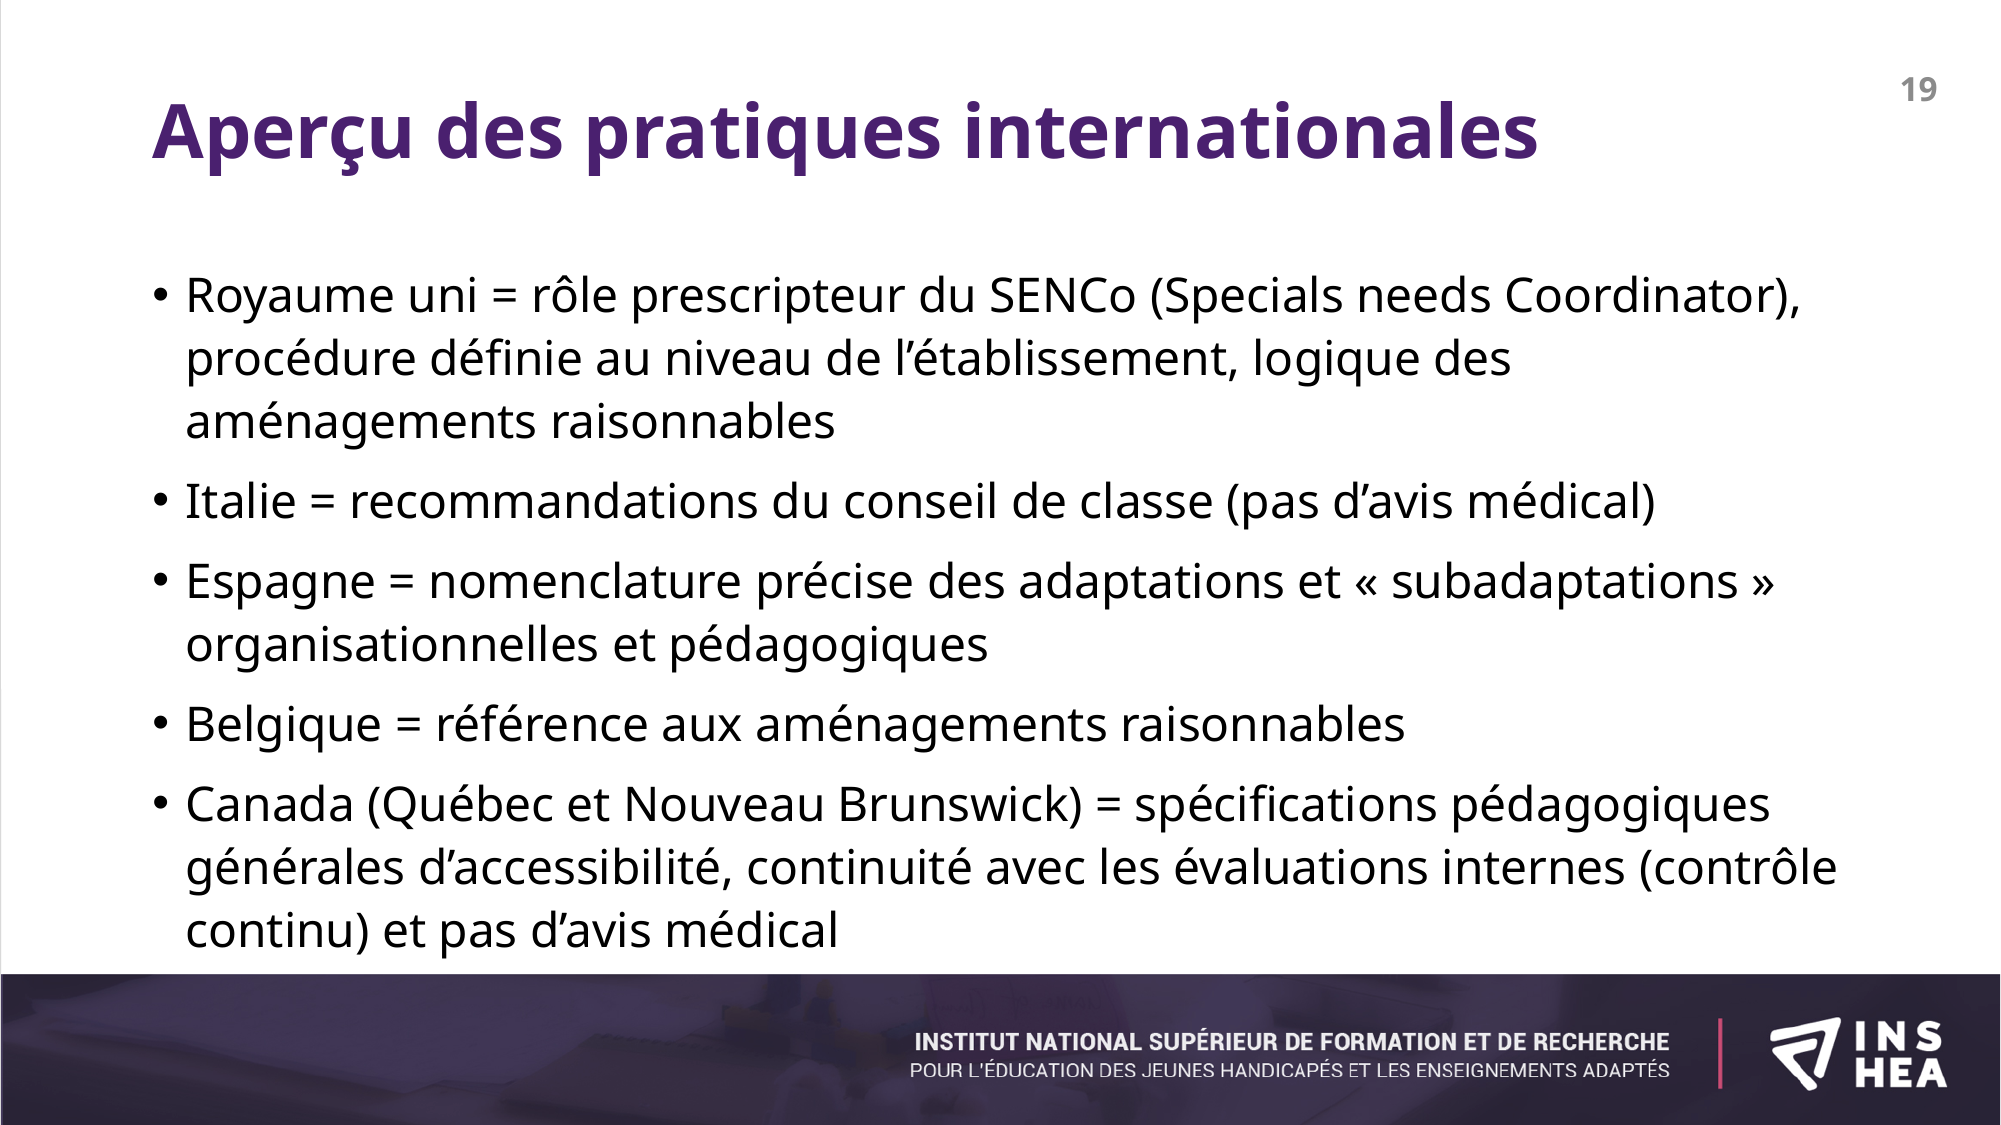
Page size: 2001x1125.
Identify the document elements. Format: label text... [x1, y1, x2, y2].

list Royaume uni = rôle prescripteur du SENCo (Specials needs Coordinator), procédure définie au niveau de l’établissement, logique des aménagements raisonnables Italie = recommandations du conseil de classe (pas d’avis médical) Espagne = nomenclature précise des adaptations et « subadaptations » organisationnelles et pédagogiques Belgique = référence aux aménagements raisonnables Canada (Québec et Nouveau Brunswick) = spécifications pédagogiques générales d’accessibilité, continuité avec les évaluations internes (contrôle continu) et pas d’avis médical [137, 251, 1863, 972]
picture [0, 0, 2001, 1125]
title Aperçu des pratiques internationales [137, 59, 1863, 209]
slide_number 19 [1850, 60, 1953, 121]
